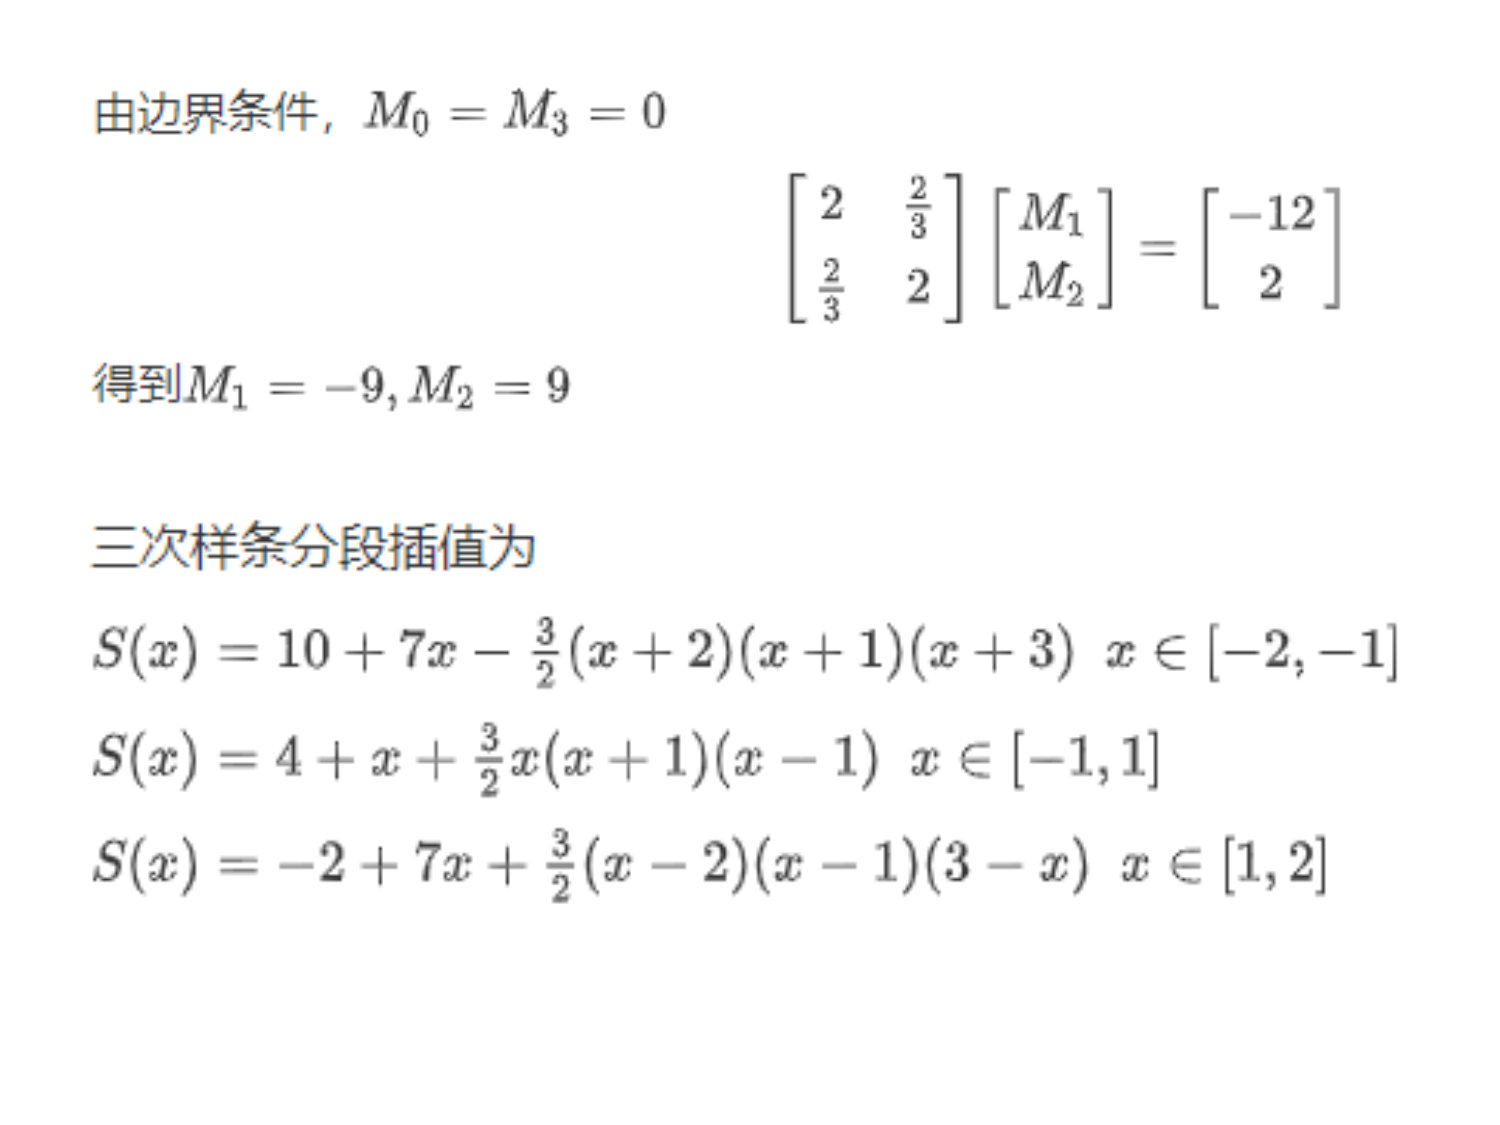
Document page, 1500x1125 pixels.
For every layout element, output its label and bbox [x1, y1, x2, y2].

picture [81, 503, 1423, 936]
picture [81, 81, 1383, 443]
